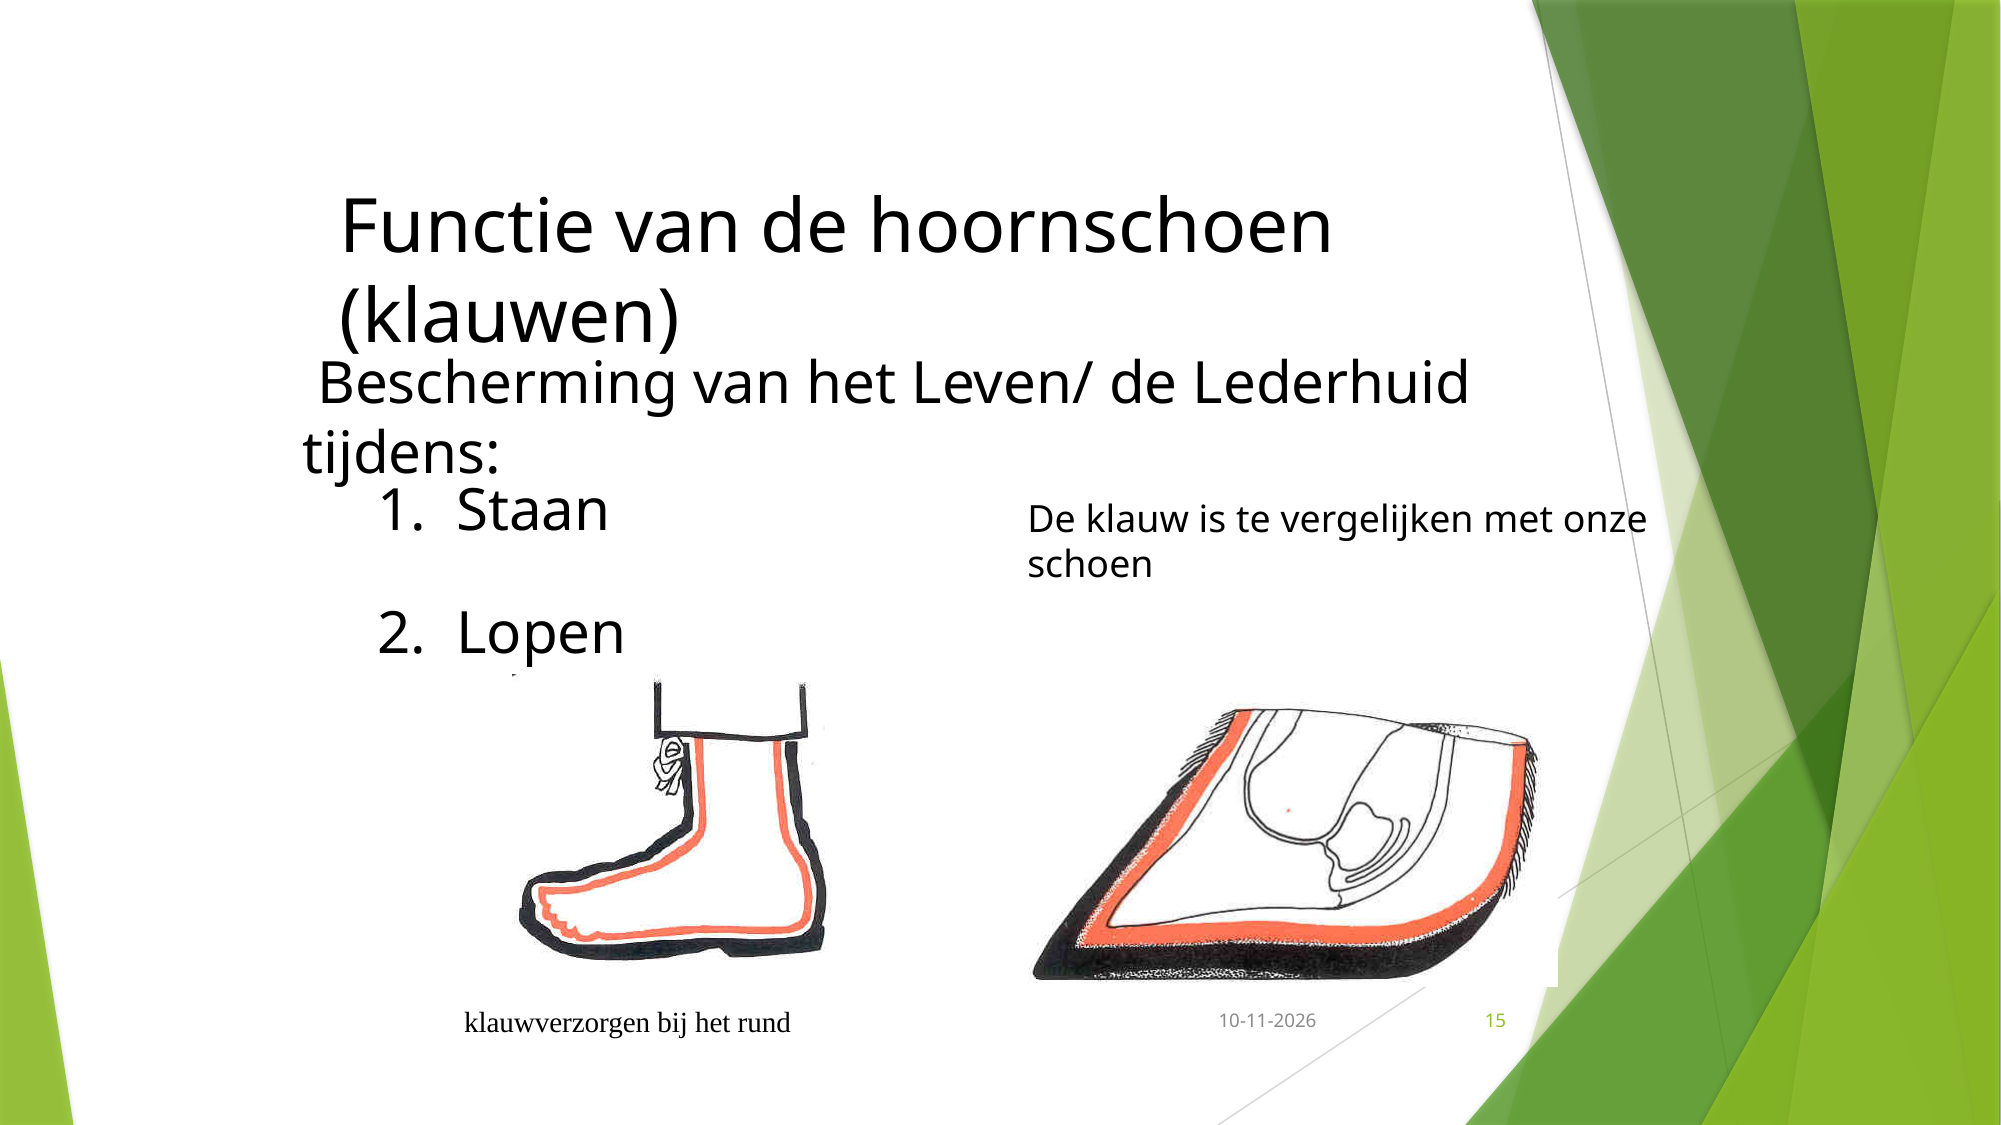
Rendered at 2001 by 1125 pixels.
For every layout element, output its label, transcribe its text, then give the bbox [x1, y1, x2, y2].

text_box 1. Staan [362, 464, 888, 550]
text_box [511, 486, 1701, 987]
slide_number 15 [1409, 995, 1522, 1051]
text_box 2. Lopen [362, 587, 507, 673]
text_box Bescherming van het Leven/ de Lederhuid tijdens: [287, 337, 1675, 493]
footer klauwverzorgen bij het rund [111, 991, 1145, 1051]
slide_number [1181, 995, 1332, 1051]
text_box Functie van de hoornschoen (klauwen) [324, 169, 1625, 337]
